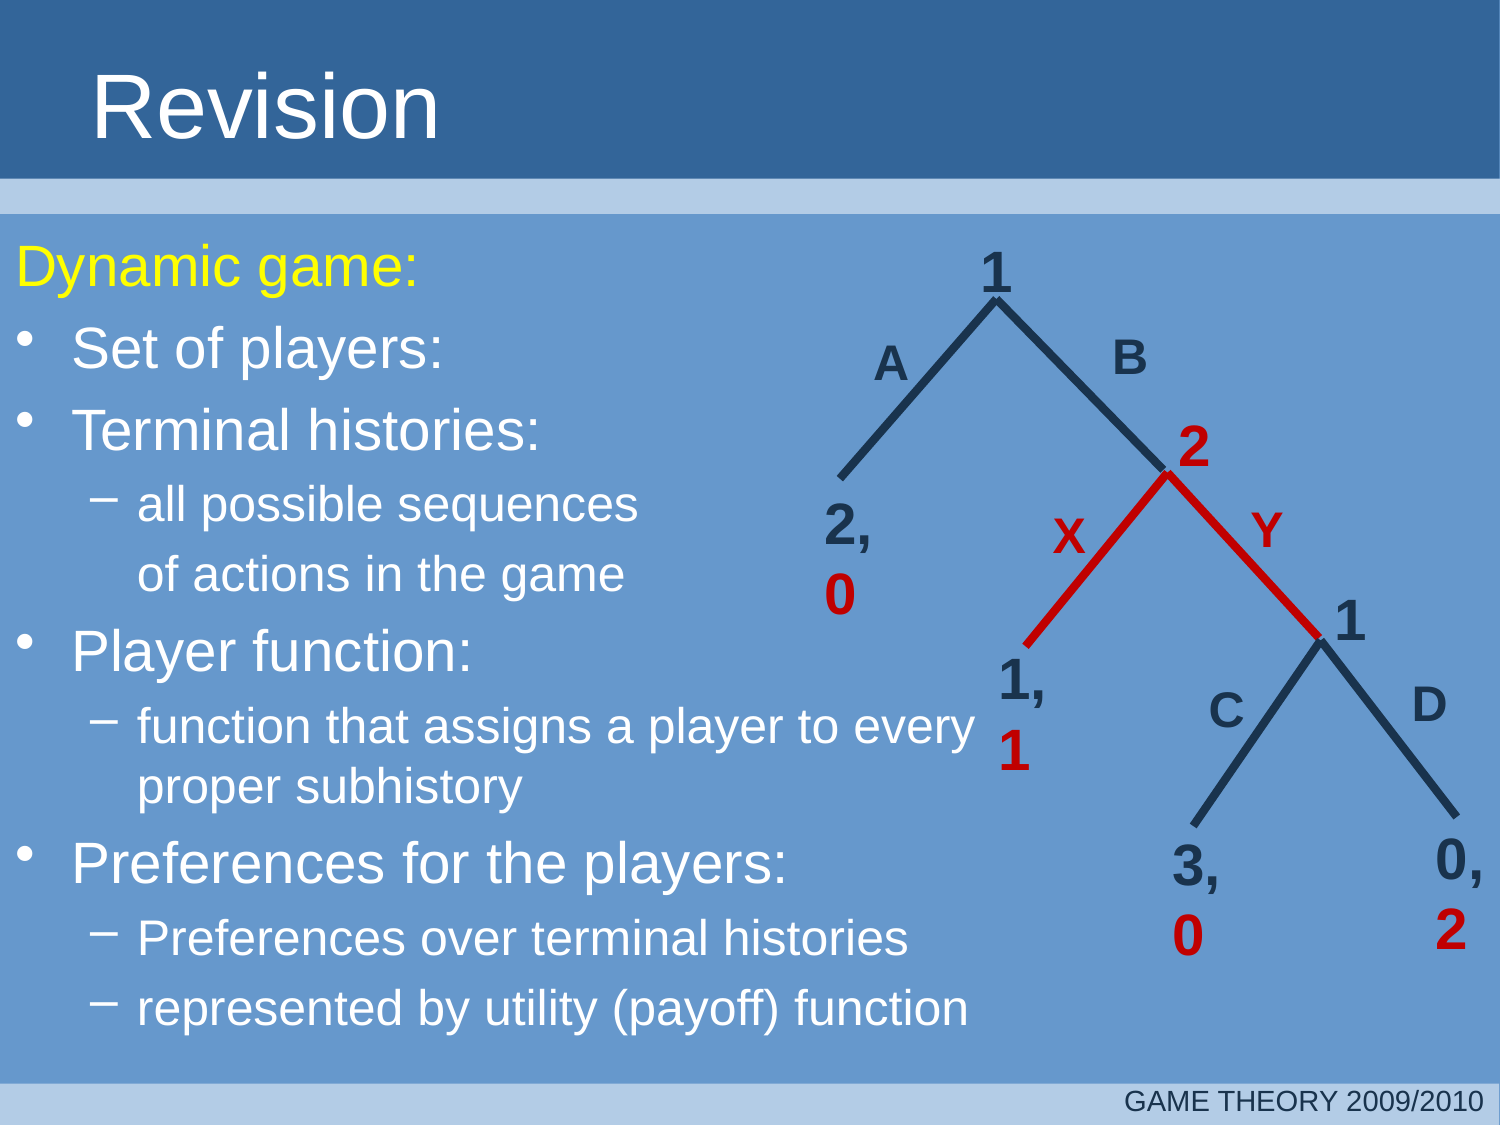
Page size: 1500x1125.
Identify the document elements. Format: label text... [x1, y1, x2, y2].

title Revision [74, 42, 1436, 162]
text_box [809, 226, 1500, 977]
list Dynamic game: Set of players: Terminal histories: all possible sequences of actions in the game Player function: function that assigns a player to every proper subhistory Preferences for the players: Preferences over terminal histories represented by utility (payoff) function [0, 220, 1050, 1078]
text_box GAME THEORY 2009/2010 [1109, 1075, 1500, 1125]
